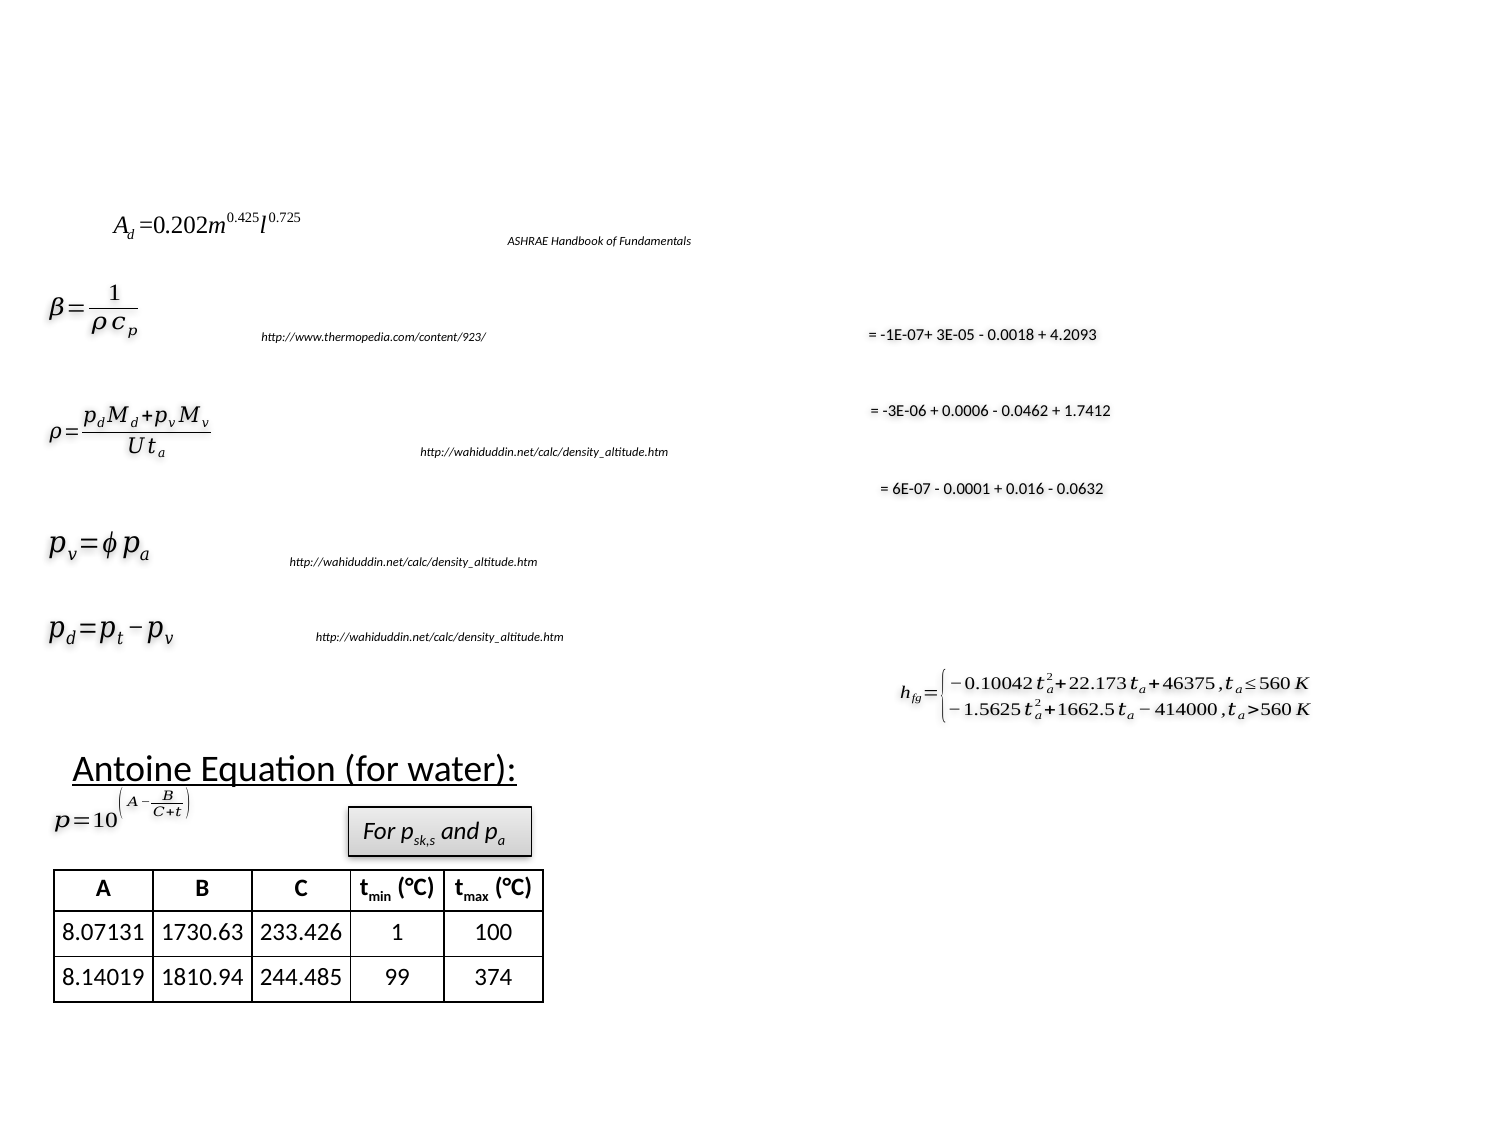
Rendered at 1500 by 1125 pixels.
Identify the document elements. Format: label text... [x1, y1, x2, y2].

table_header C [253, 871, 350, 910]
table_cell 233.426 [253, 912, 350, 956]
text_box http://wahiduddin.net/calc/density_altitude.htm [405, 436, 684, 467]
table_cell 1730.63 [154, 912, 251, 956]
table_cell 1 [351, 912, 443, 956]
table_cell 1810.94 [154, 957, 251, 1001]
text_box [107, 205, 307, 246]
text_box http://www.thermopedia.com/content/923/ [246, 321, 501, 352]
text_box Antoine Equation (for water): [57, 736, 532, 797]
text_box http://wahiduddin.net/calc/density_altitude.htm [274, 546, 553, 577]
table_cell 99 [351, 957, 443, 1001]
table_cell 374 [445, 957, 542, 1001]
table_header tmin (°C) [351, 871, 443, 910]
table_cell 8.07131 [55, 912, 152, 956]
table_cell 100 [445, 912, 542, 956]
table_header B [154, 871, 251, 910]
table_header A [55, 871, 152, 910]
text_box http://wahiduddin.net/calc/density_altitude.htm [301, 621, 579, 651]
text_box For psk,s and pa [348, 806, 532, 857]
text_box ASHRAE Handbook of Fundamentals [492, 226, 707, 256]
table_header tmax (°C) [445, 871, 542, 910]
table_cell 244.485 [253, 957, 350, 1001]
table_cell 8.14019 [55, 957, 152, 1001]
